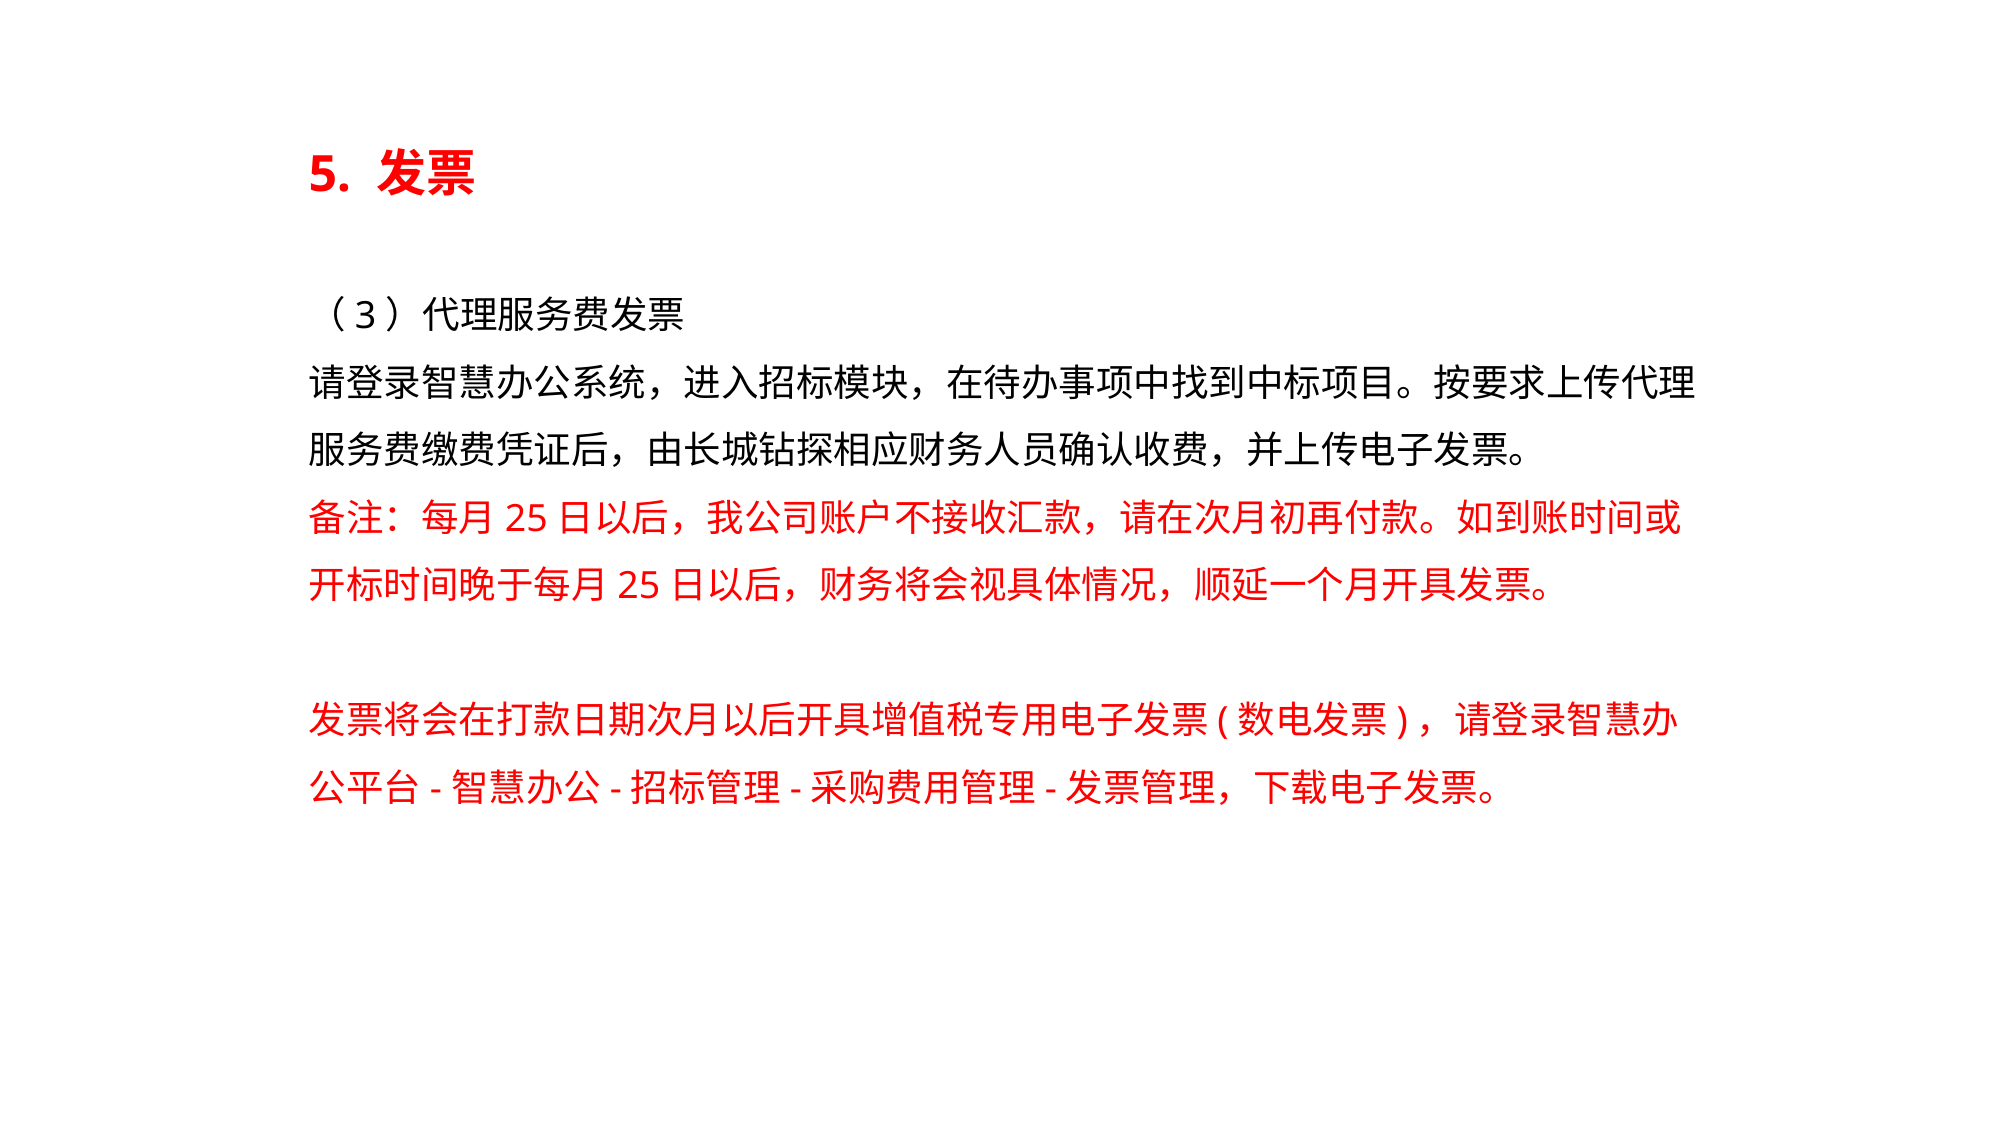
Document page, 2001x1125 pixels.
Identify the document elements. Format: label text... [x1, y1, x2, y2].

text_box 5. 发票 （3）代理服务费发票 请登录智慧办公系统，进入招标模块，在待办事项中找到中标项目。按要求上传代理服务费缴费凭证后，由长城钻探相应财务人员确认收费，并上传电子发票。 备注：每月25日以后，我公司账户不接收汇款，请在次月初再付款。如到账时间或开标时间晚于每月25日以后，财务将会视具体情况，顺延一个月开具发票。 发票将会在打款日期次月以后开具增值税专用电子发票(数电发票)，请登录智慧办公平台-智慧办公-招标管理-采购费用管理-发票管理，下载电子发票。 [293, 103, 1724, 884]
